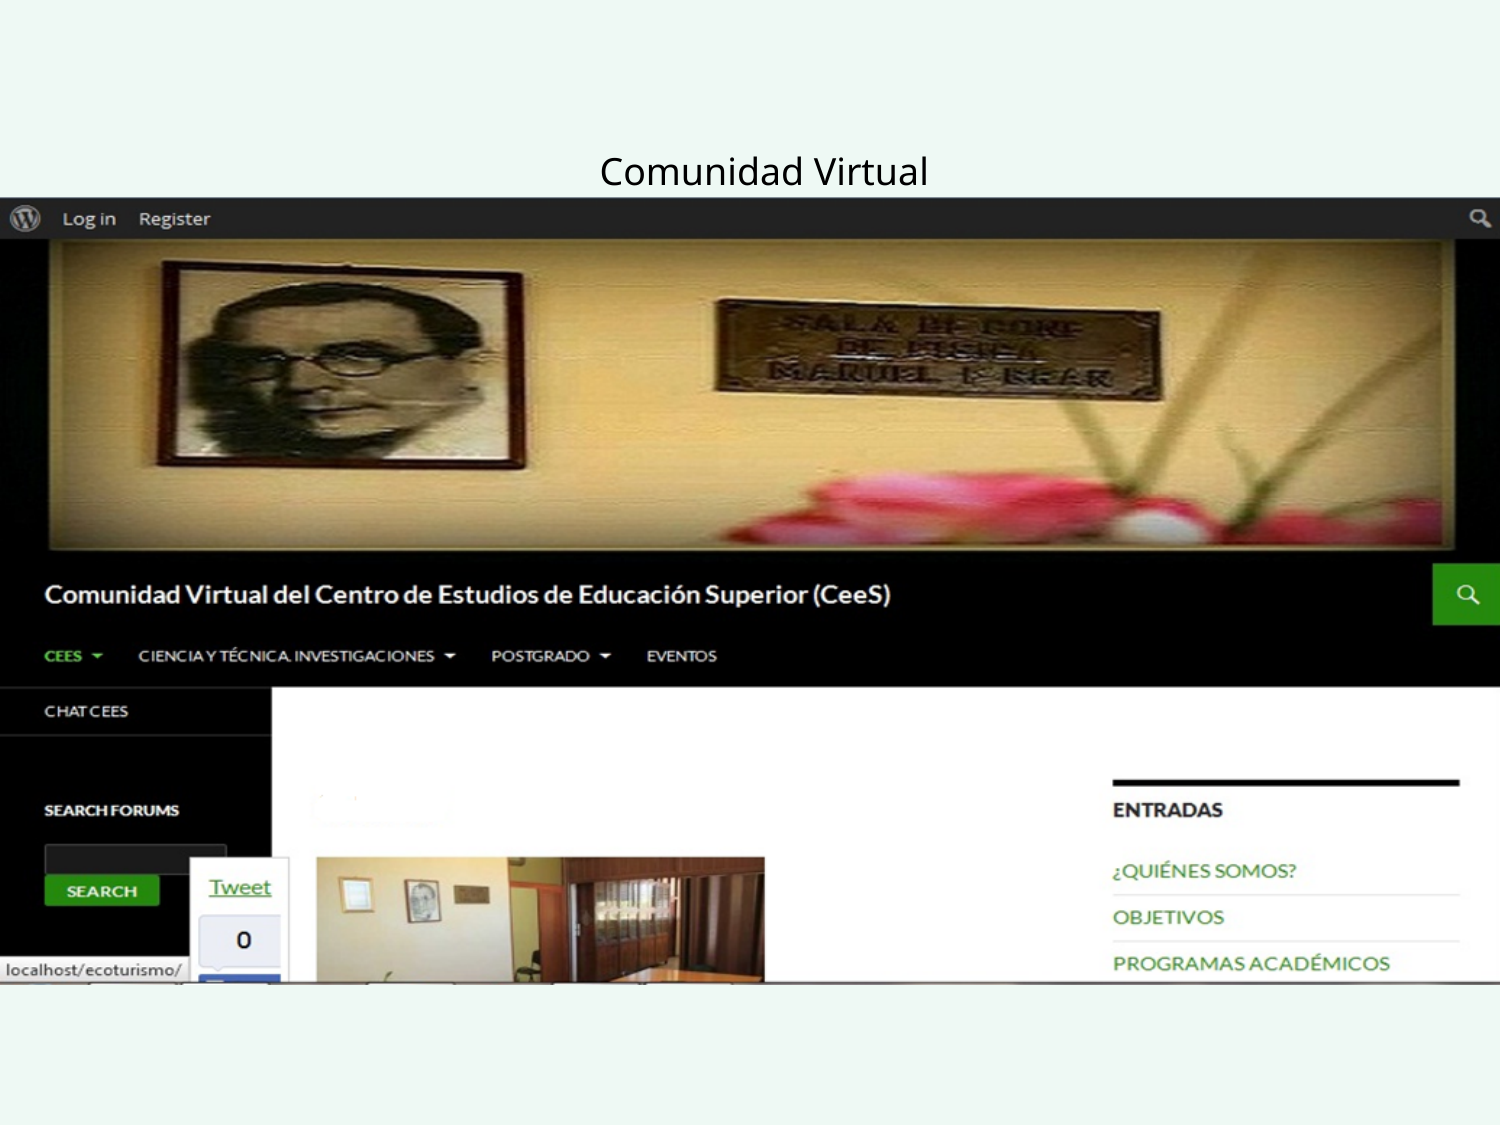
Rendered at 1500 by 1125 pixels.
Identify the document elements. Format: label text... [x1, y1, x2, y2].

text_box Comunidad Virtual [584, 140, 945, 195]
picture [0, 197, 1500, 985]
